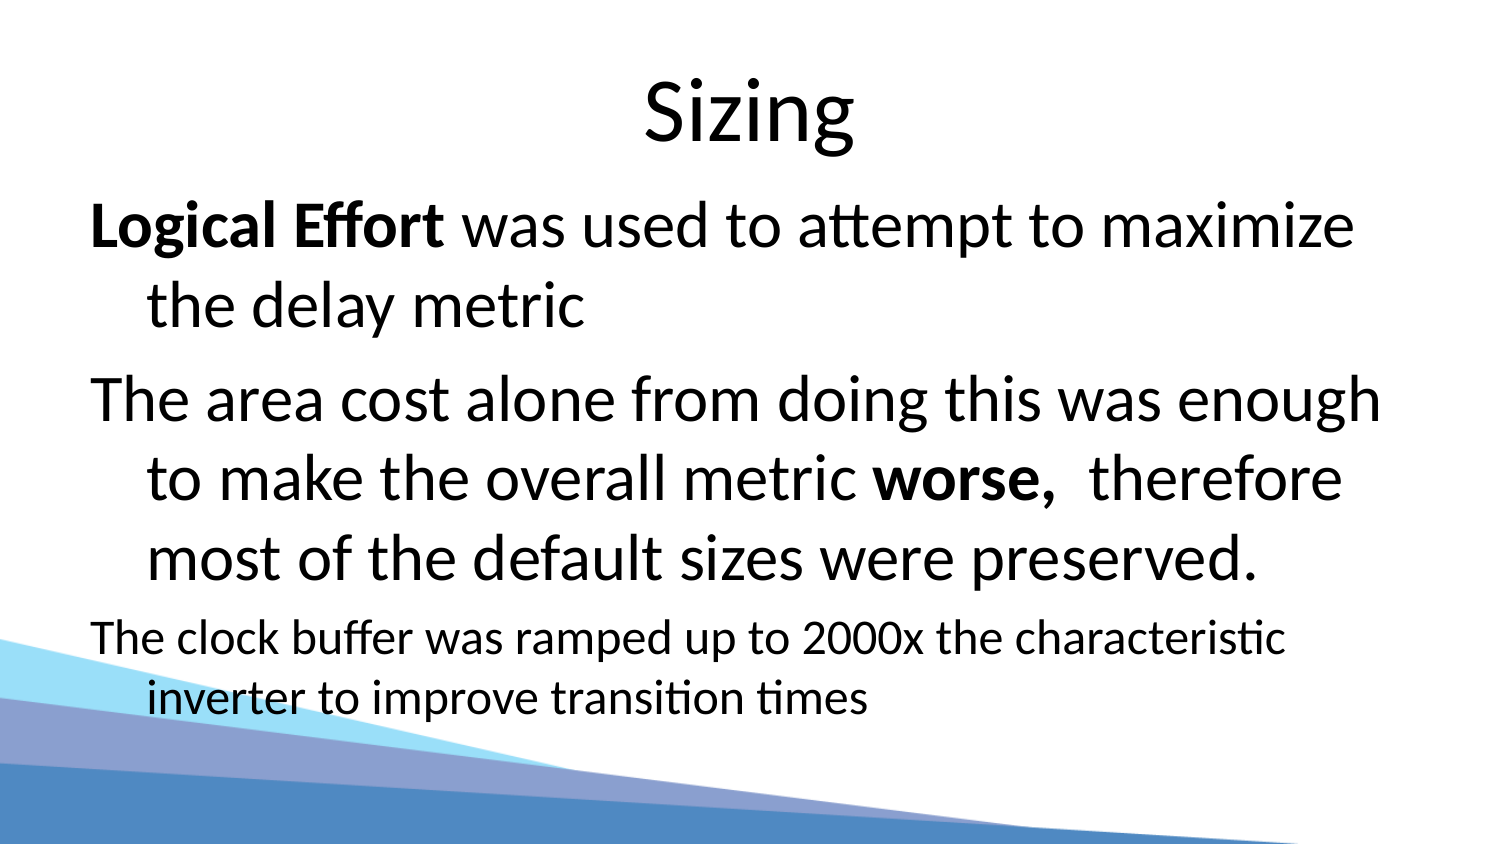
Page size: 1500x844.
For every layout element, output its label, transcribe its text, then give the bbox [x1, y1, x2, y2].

list Logical Effort was used to attempt to maximize the delay metric The area cost alone from doing this was enough to make the overall metric worse, therefore most of the default sizes were preserved. The clock buffer was ramped up to 2000x the characteristic inverter to improve transition times [75, 166, 1425, 819]
picture [0, 0, 1500, 844]
title Sizing [75, 33, 1425, 166]
